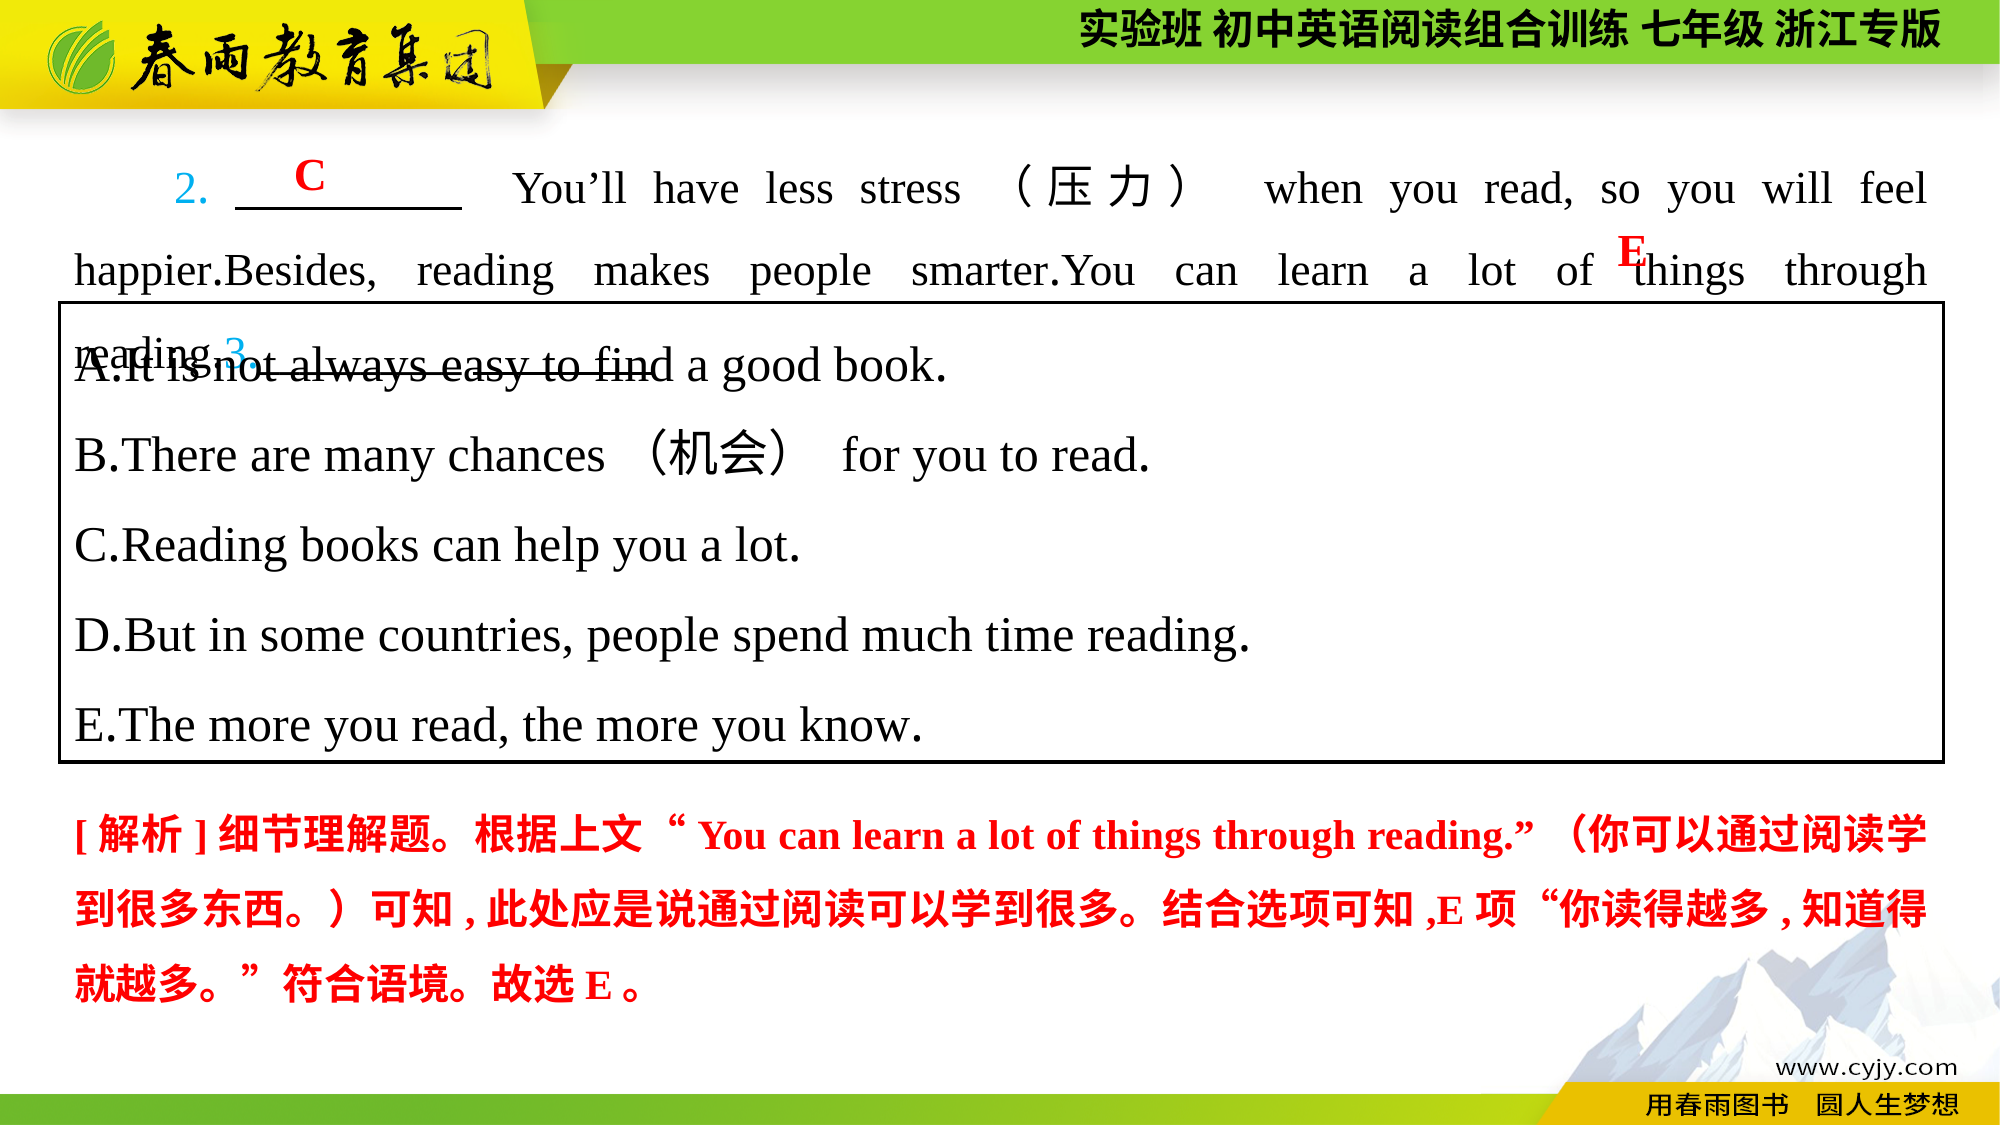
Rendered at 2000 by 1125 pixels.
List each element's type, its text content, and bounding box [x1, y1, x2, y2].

list 2. You’ll have less stress（压力） when you read, so you will feel happier.Besides, reading makes people smarter.You can learn a lot of things through reading.3.__________ [59, 122, 1944, 293]
text_box E [1602, 213, 1663, 284]
text_box [59, 302, 1944, 762]
picture [0, 0, 2000, 1125]
text_box [解析]细节理解题。根据上文“You can learn a lot of things through reading.”（你可以通过阅读学到很多东西。）可知,此处应是说通过阅读可以学到很多。结合选项可知,E项“你读得越多,知道得就越多。”符合语境。故选E。 [59, 775, 1944, 1015]
text_box A.It is not always easy to find a good book. B.There are many chances（机会） for you to read. C.Reading books can help you a lot. D.But in some countries, people spend much time reading. E.The more you read, the more you know. [59, 293, 1944, 302]
text_box C [279, 137, 347, 207]
